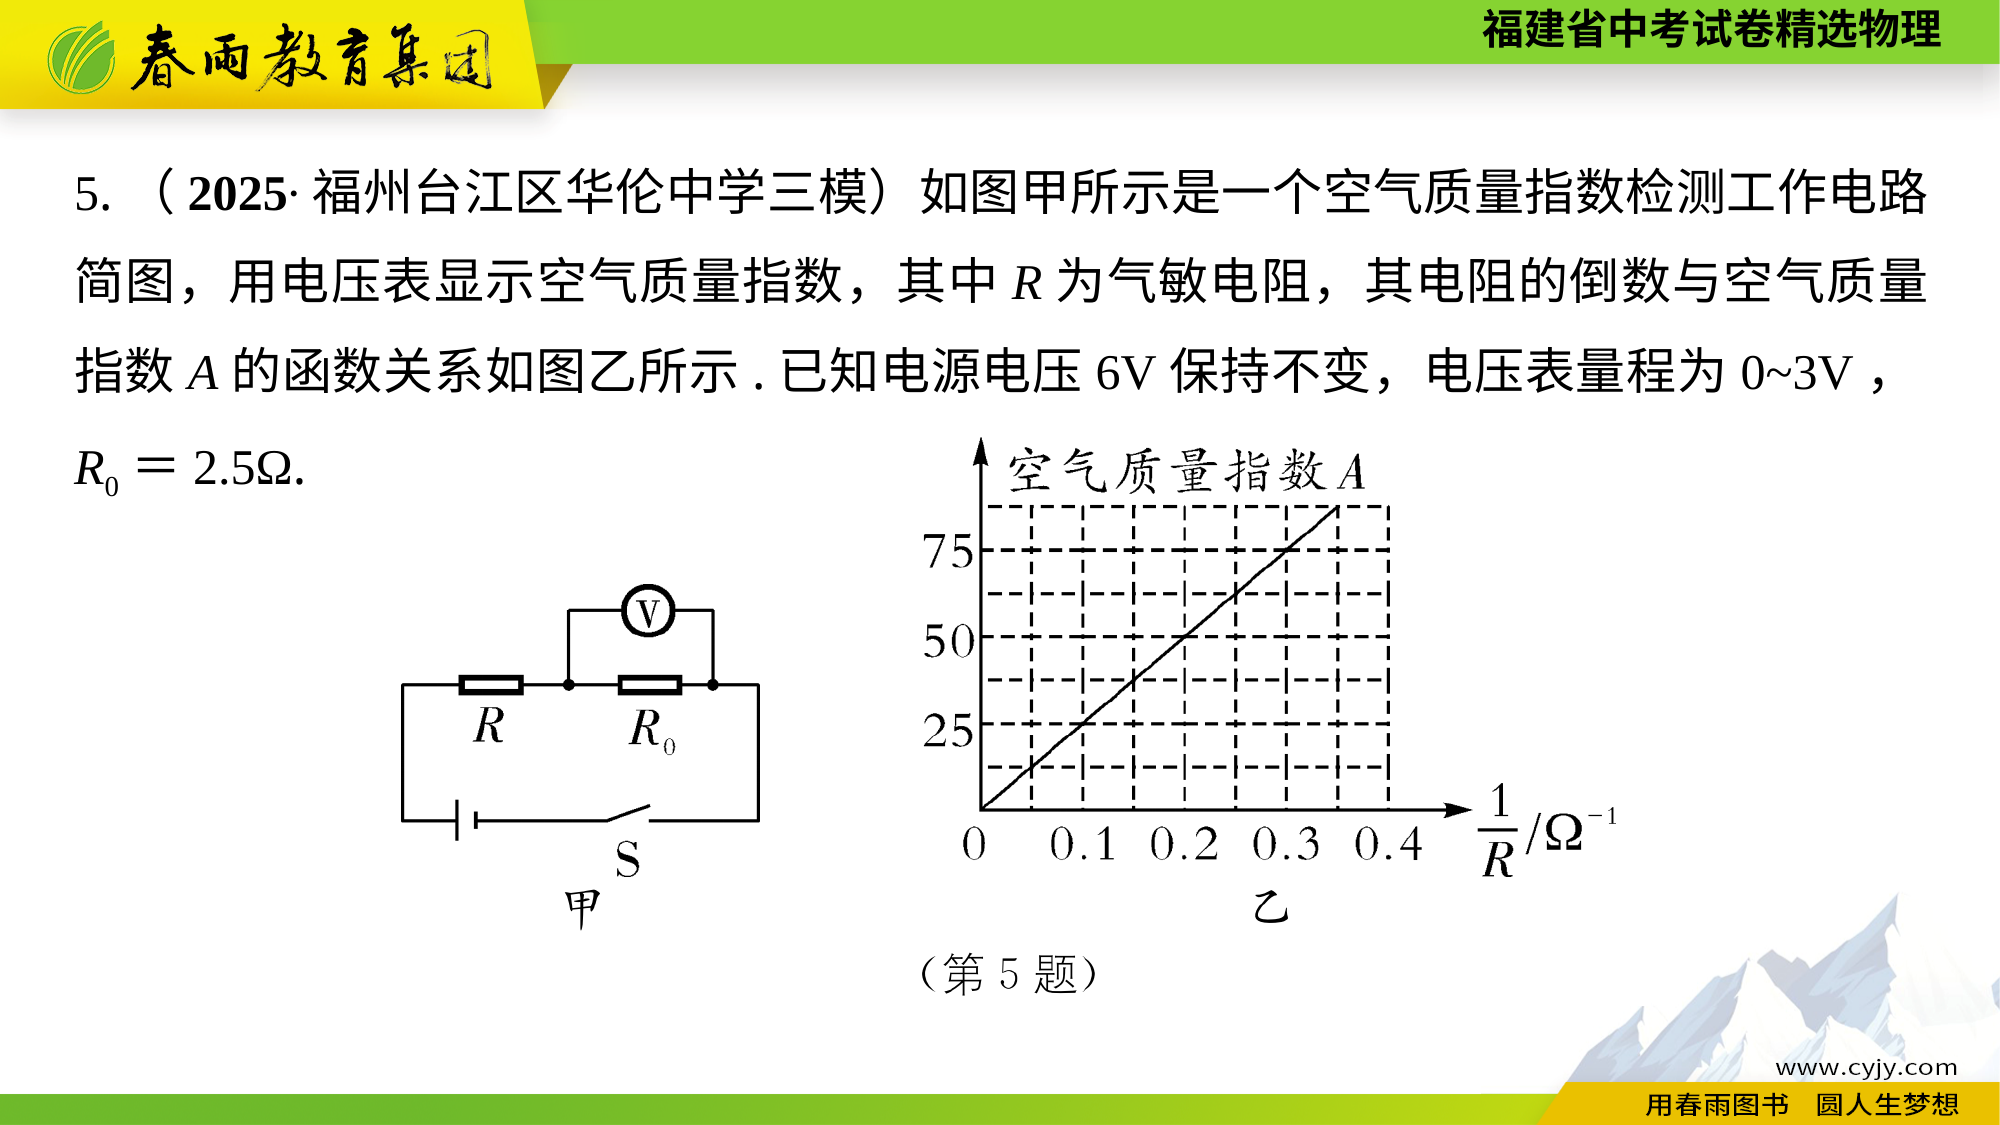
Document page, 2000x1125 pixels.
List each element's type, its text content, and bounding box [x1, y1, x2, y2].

picture [0, 0, 2000, 1125]
list 5.（2025∙福州台江区华伦中学三模）如图甲所示是一个空气质量指数检测工作电路简图，用电压表显示空气质量指数，其中R为气敏电阻，其电阻的倒数与空气质量指数A的函数关系如图乙所示.已知电源电压6V保持不变，电压表量程为0~3V，R0＝2.5Ω. [59, 122, 1944, 502]
